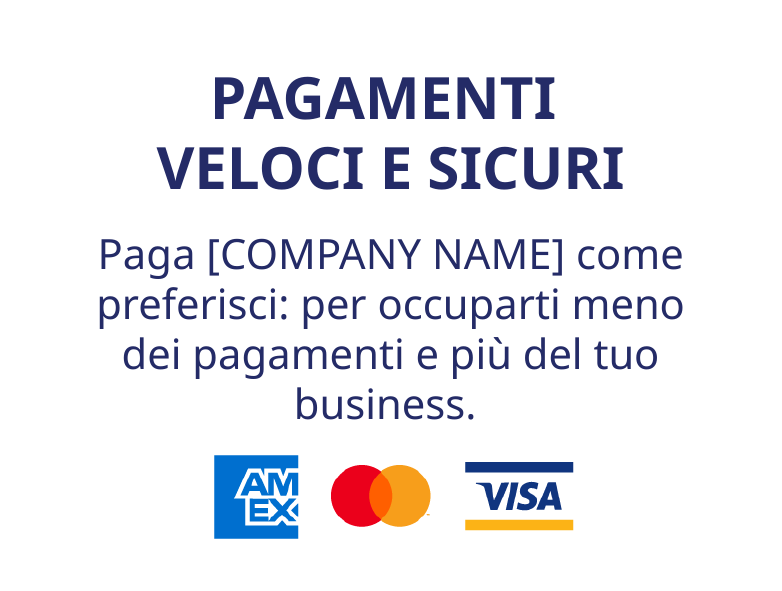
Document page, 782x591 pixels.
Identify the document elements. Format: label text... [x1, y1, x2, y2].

text_box PAGAMENTI VELOCI E SICURI [0, 57, 782, 205]
text_box Paga [COMPANY NAME] come preferisci: per occuparti meno dei pagamenti e più del tuo business. [53, 223, 728, 432]
picture [178, 422, 603, 572]
